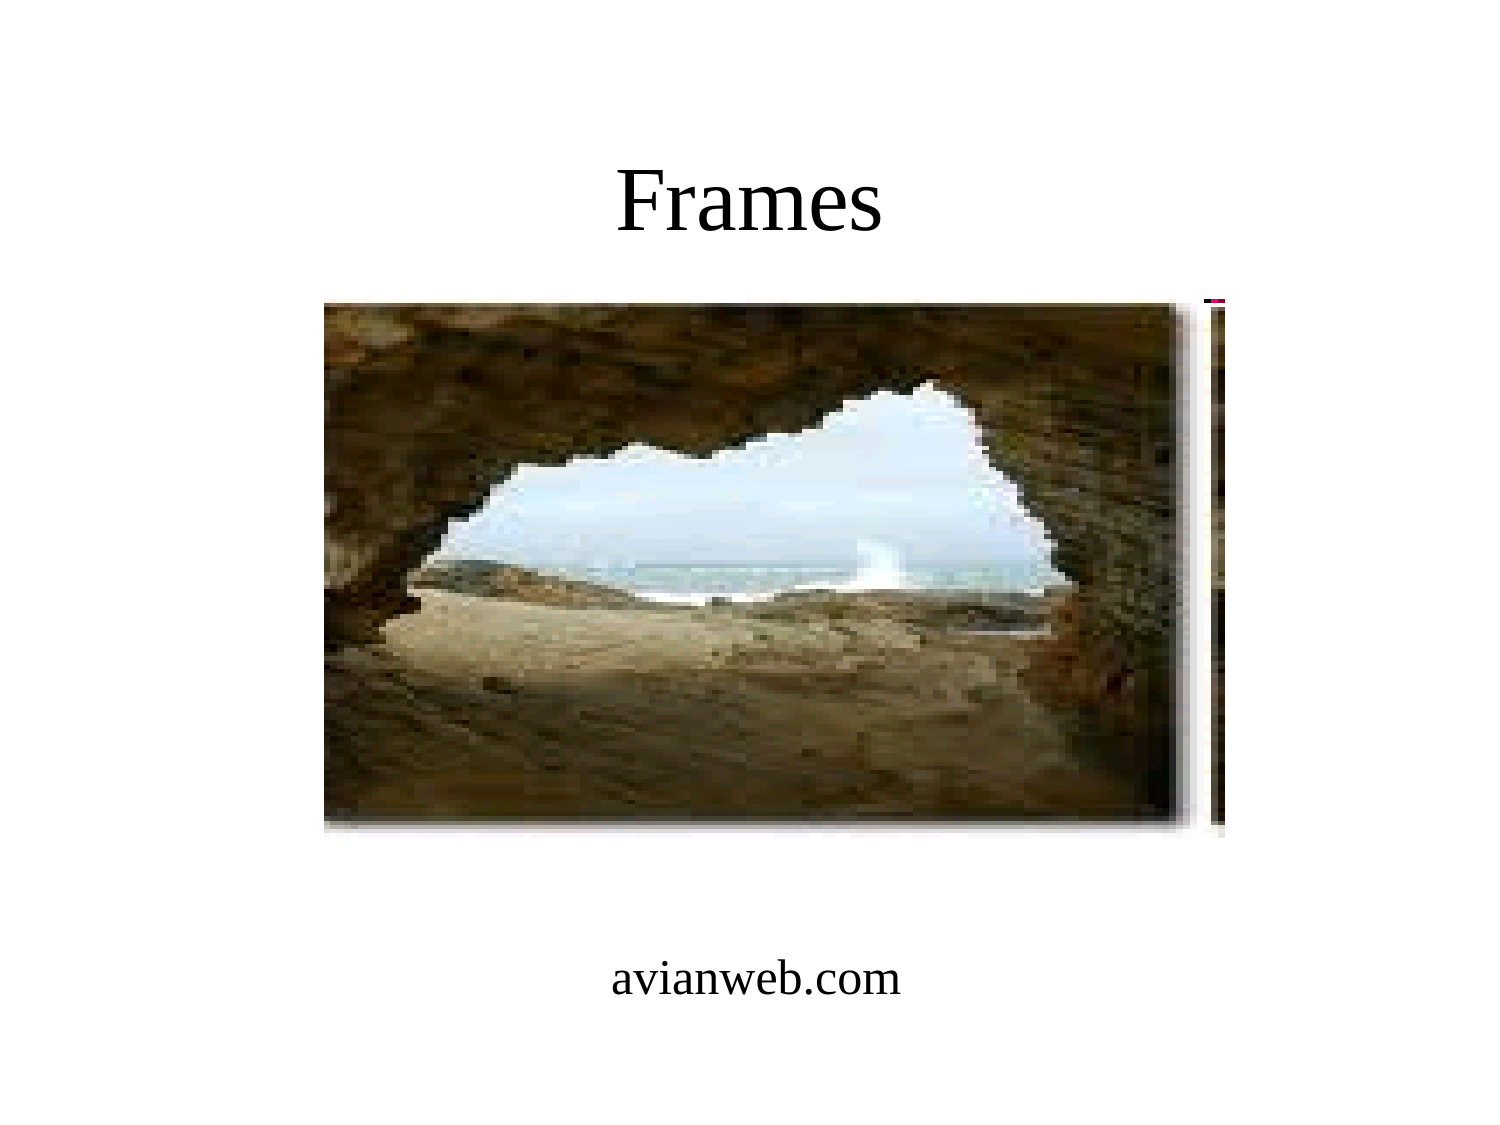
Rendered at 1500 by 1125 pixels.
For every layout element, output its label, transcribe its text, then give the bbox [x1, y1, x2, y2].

title Frames [112, 99, 1388, 288]
text_box avianweb.com [362, 937, 1150, 1013]
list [324, 299, 1226, 838]
